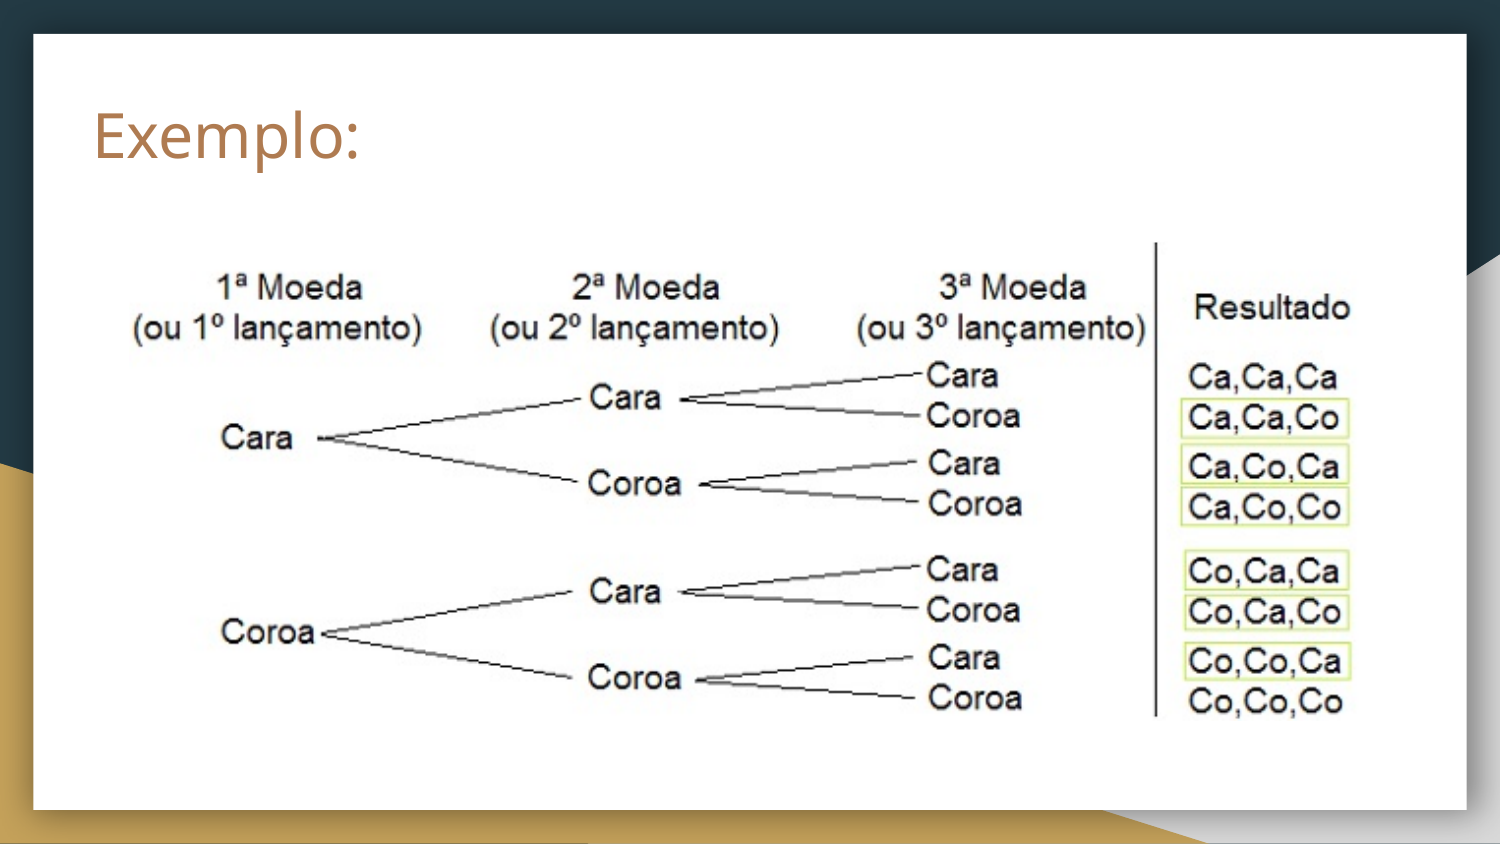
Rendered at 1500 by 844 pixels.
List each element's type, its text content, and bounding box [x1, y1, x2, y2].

title Exemplo: [77, 81, 1444, 185]
picture [129, 241, 1366, 722]
